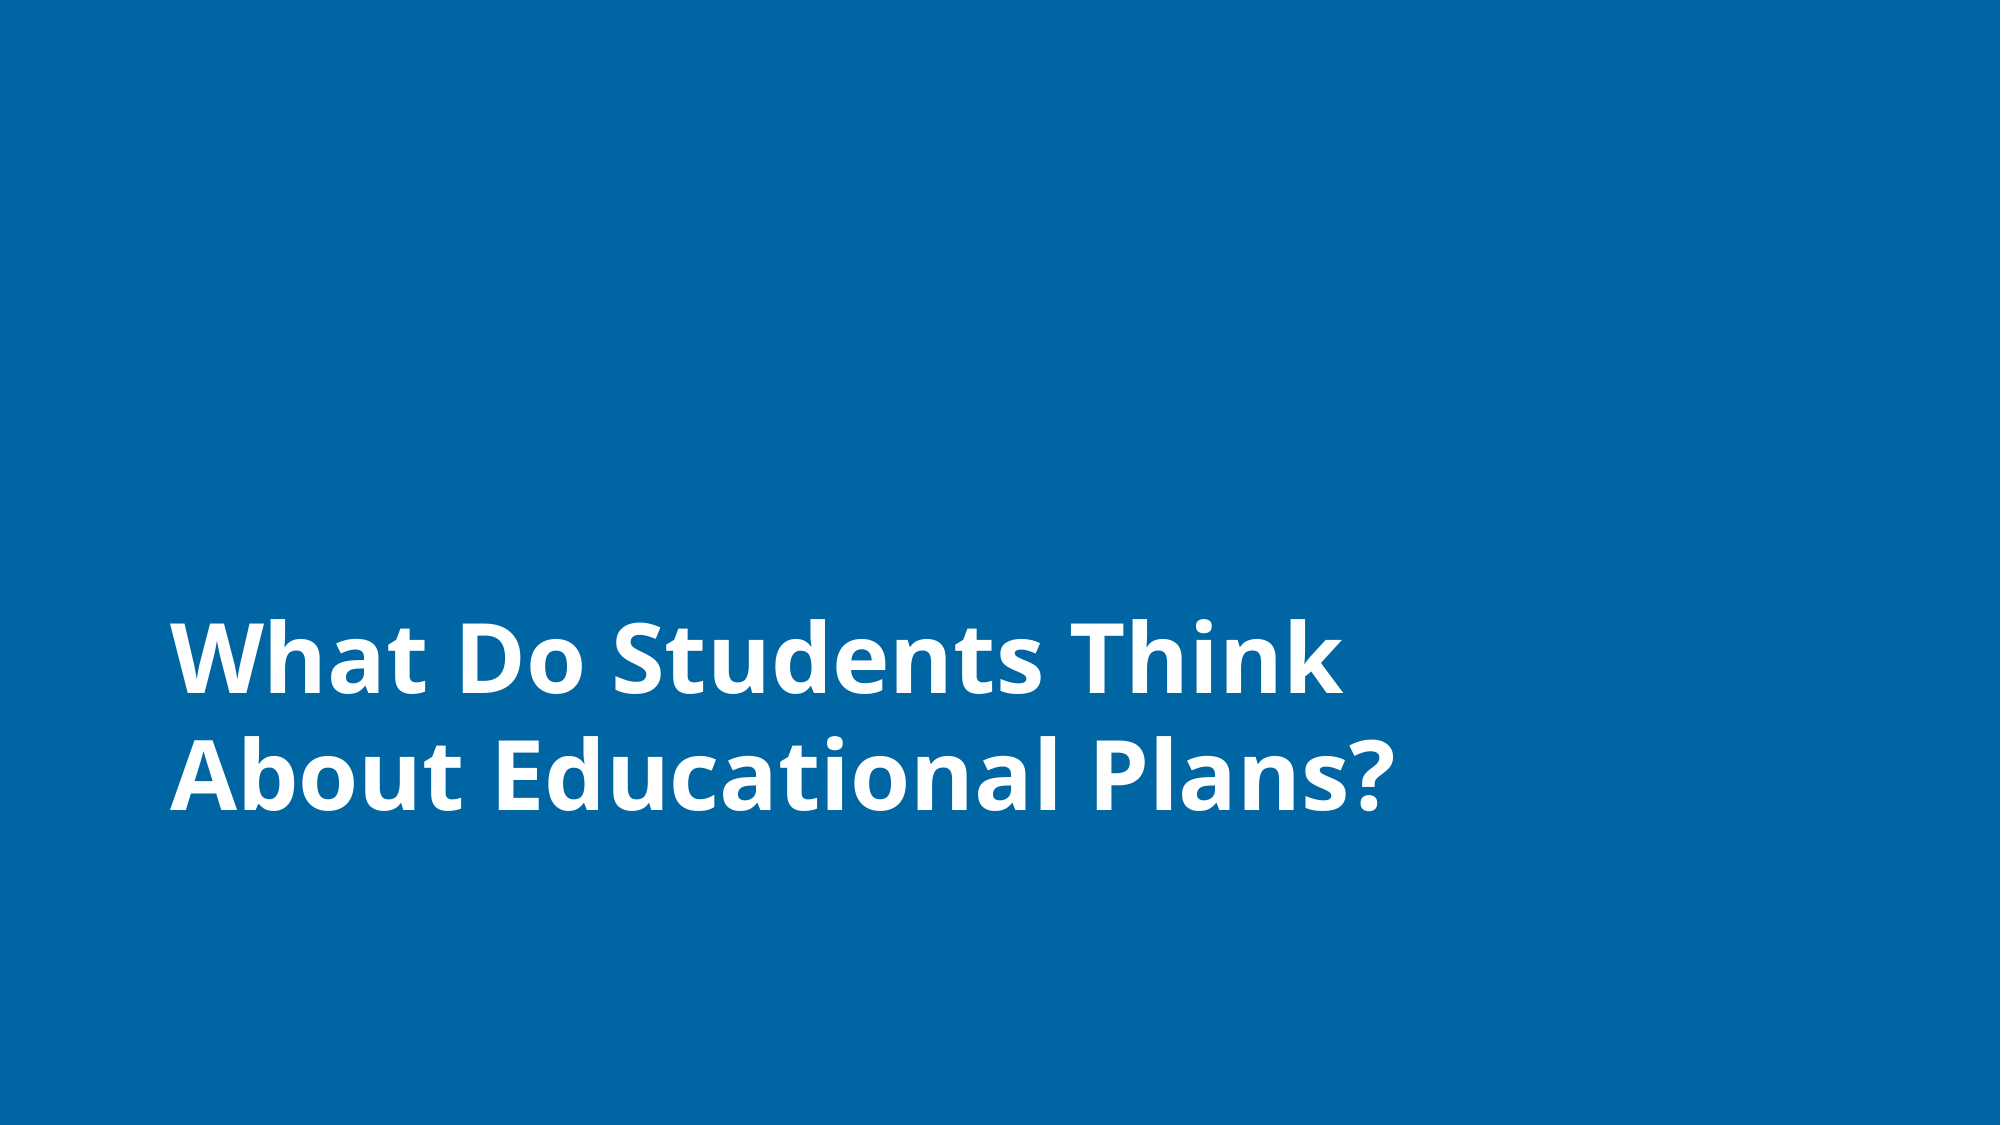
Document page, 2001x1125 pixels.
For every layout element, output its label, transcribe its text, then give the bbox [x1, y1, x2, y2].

title What Do Students Think About Educational Plans? [150, 596, 1424, 850]
